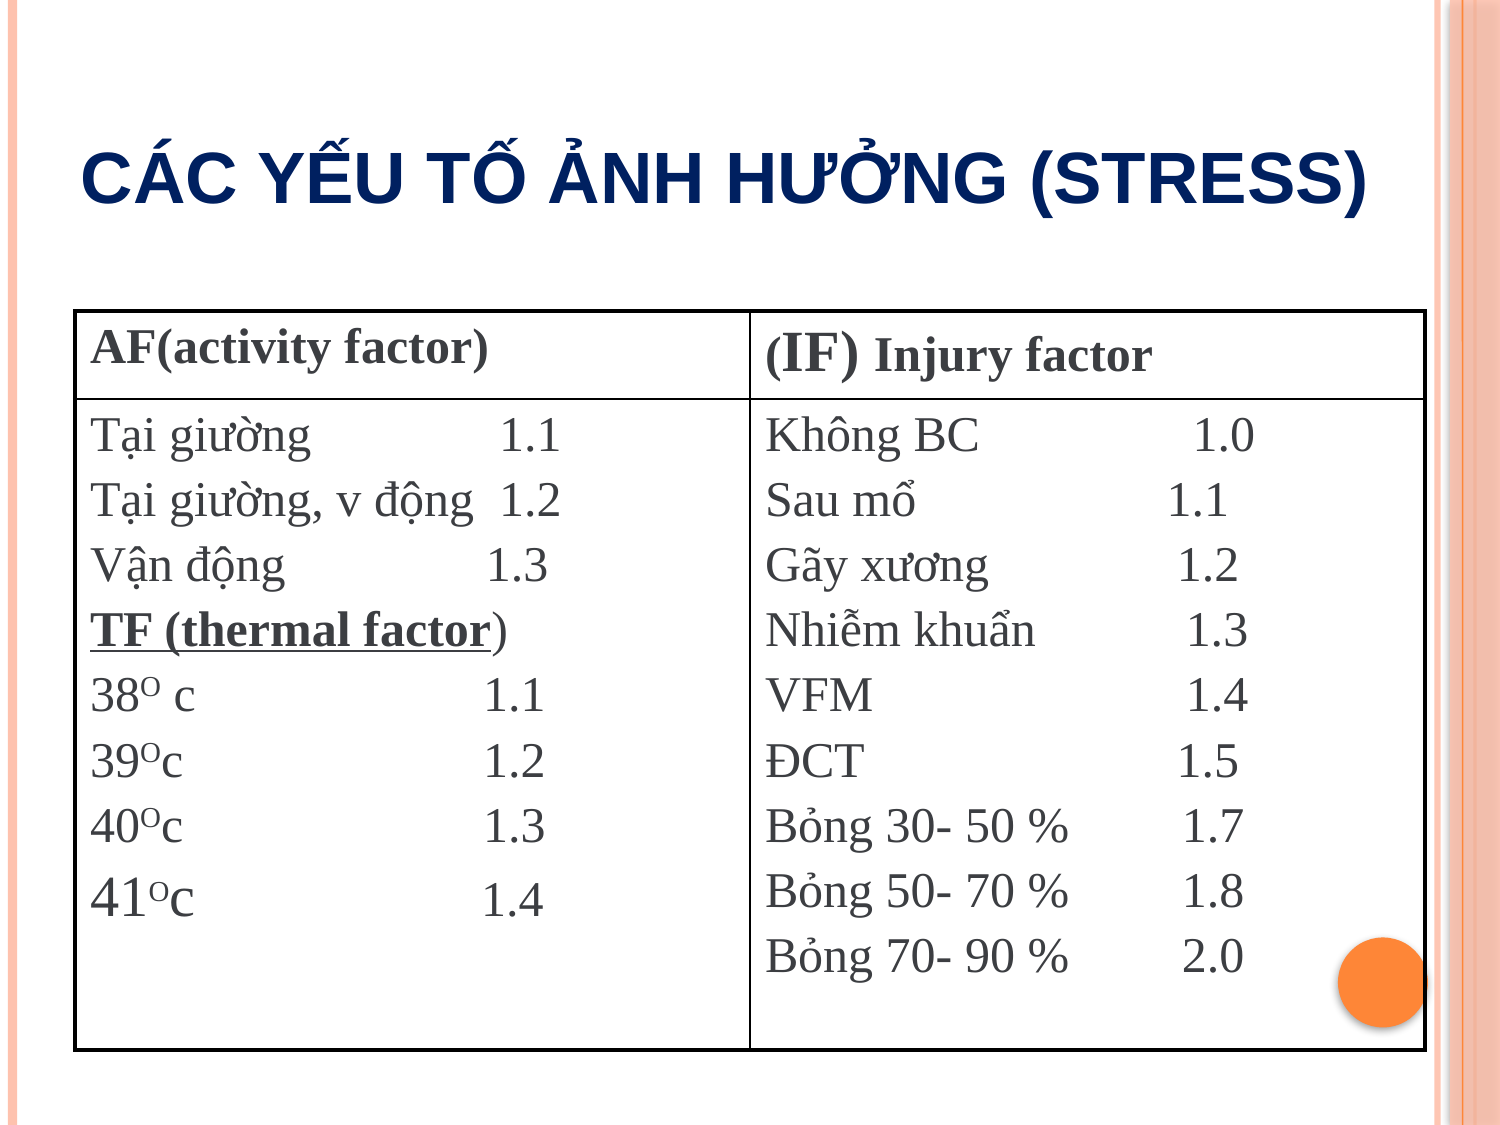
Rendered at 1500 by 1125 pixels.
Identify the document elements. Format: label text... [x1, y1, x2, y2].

table_cell Tại giường 1.1 Tại giường, v động 1.2 Vận động 1.3 TF (thermal factor) 38O c 1.1 39Oc 1.2 40Oc 1.3 41Oc 1.4 [77, 400, 749, 1048]
table_cell Không BC 1.0 Sau mổ 1.1 Gãy xương 1.2 Nhiễm khuẩn 1.3 VFM 1.4 ĐCT 1.5 Bỏng 30- 50 % 1.7 Bỏng 50- 70 % 1.8 Bỏng 70- 90 % 2.0 [751, 400, 1423, 1048]
title Các yếu tố ảnh hưởng (stress) [50, 37, 1400, 225]
table_header AF(activity factor) [77, 313, 749, 398]
table_header (IF) Injury factor [751, 313, 1423, 398]
